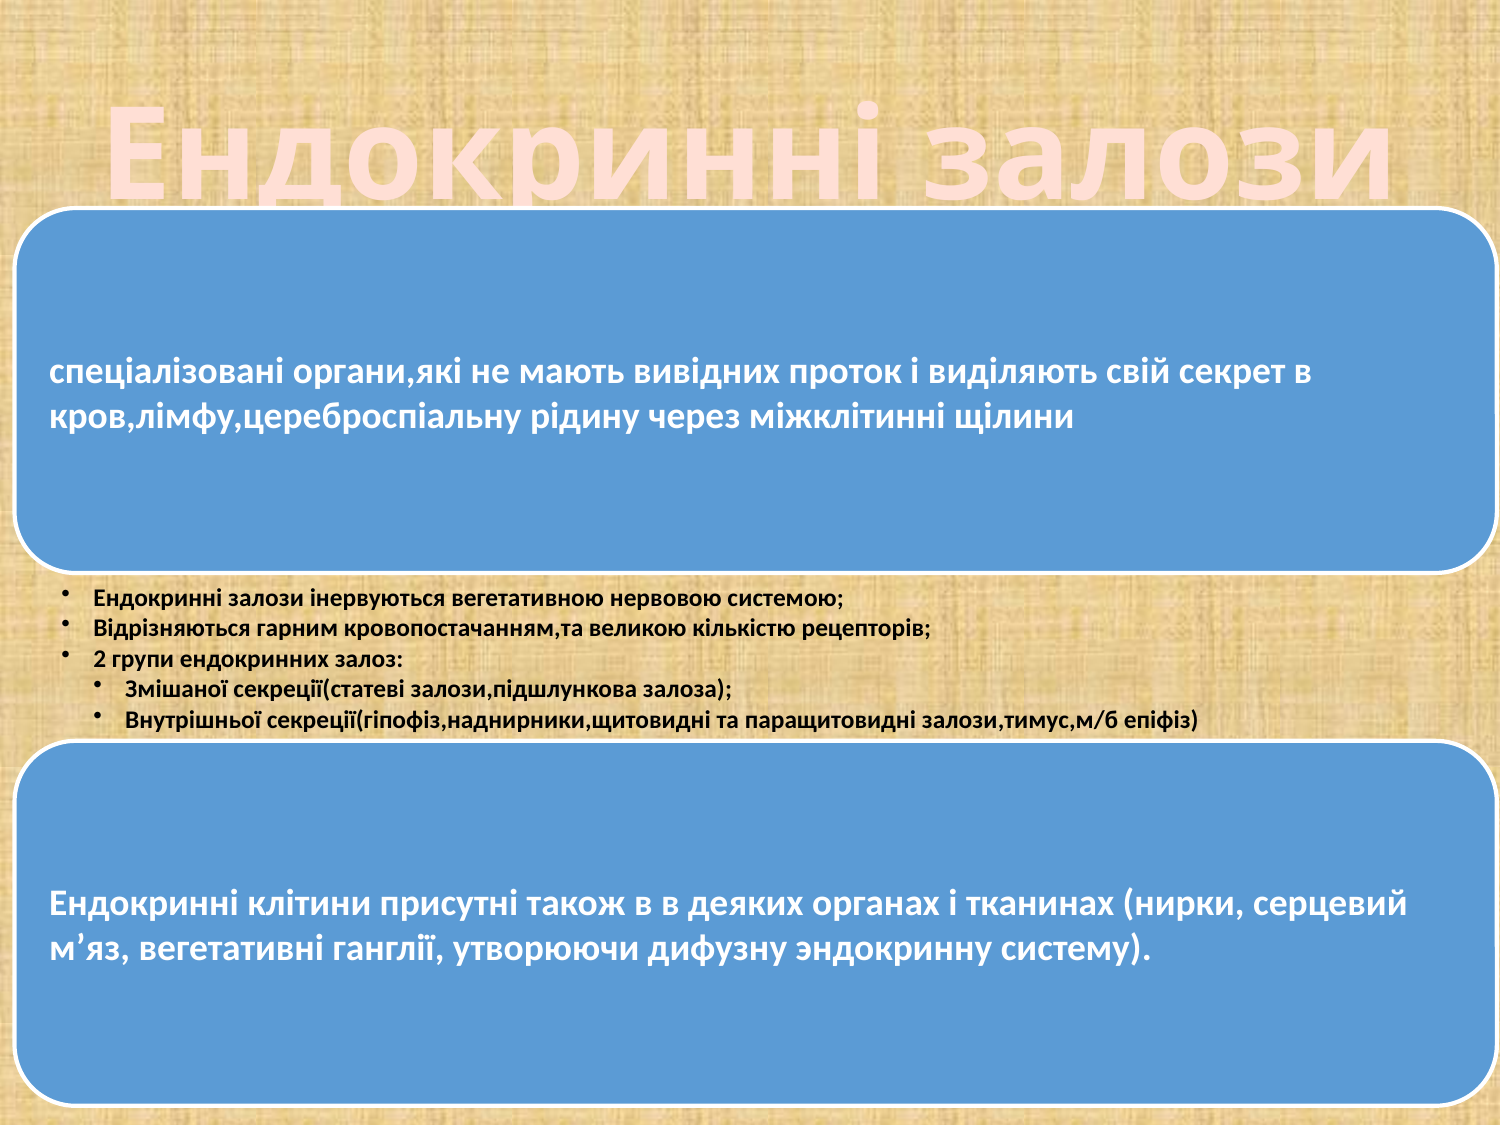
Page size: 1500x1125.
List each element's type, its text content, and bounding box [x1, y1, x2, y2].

picture [0, 0, 1500, 1125]
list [14, 207, 1498, 1107]
title Ендокринні залози [74, 44, 1426, 205]
